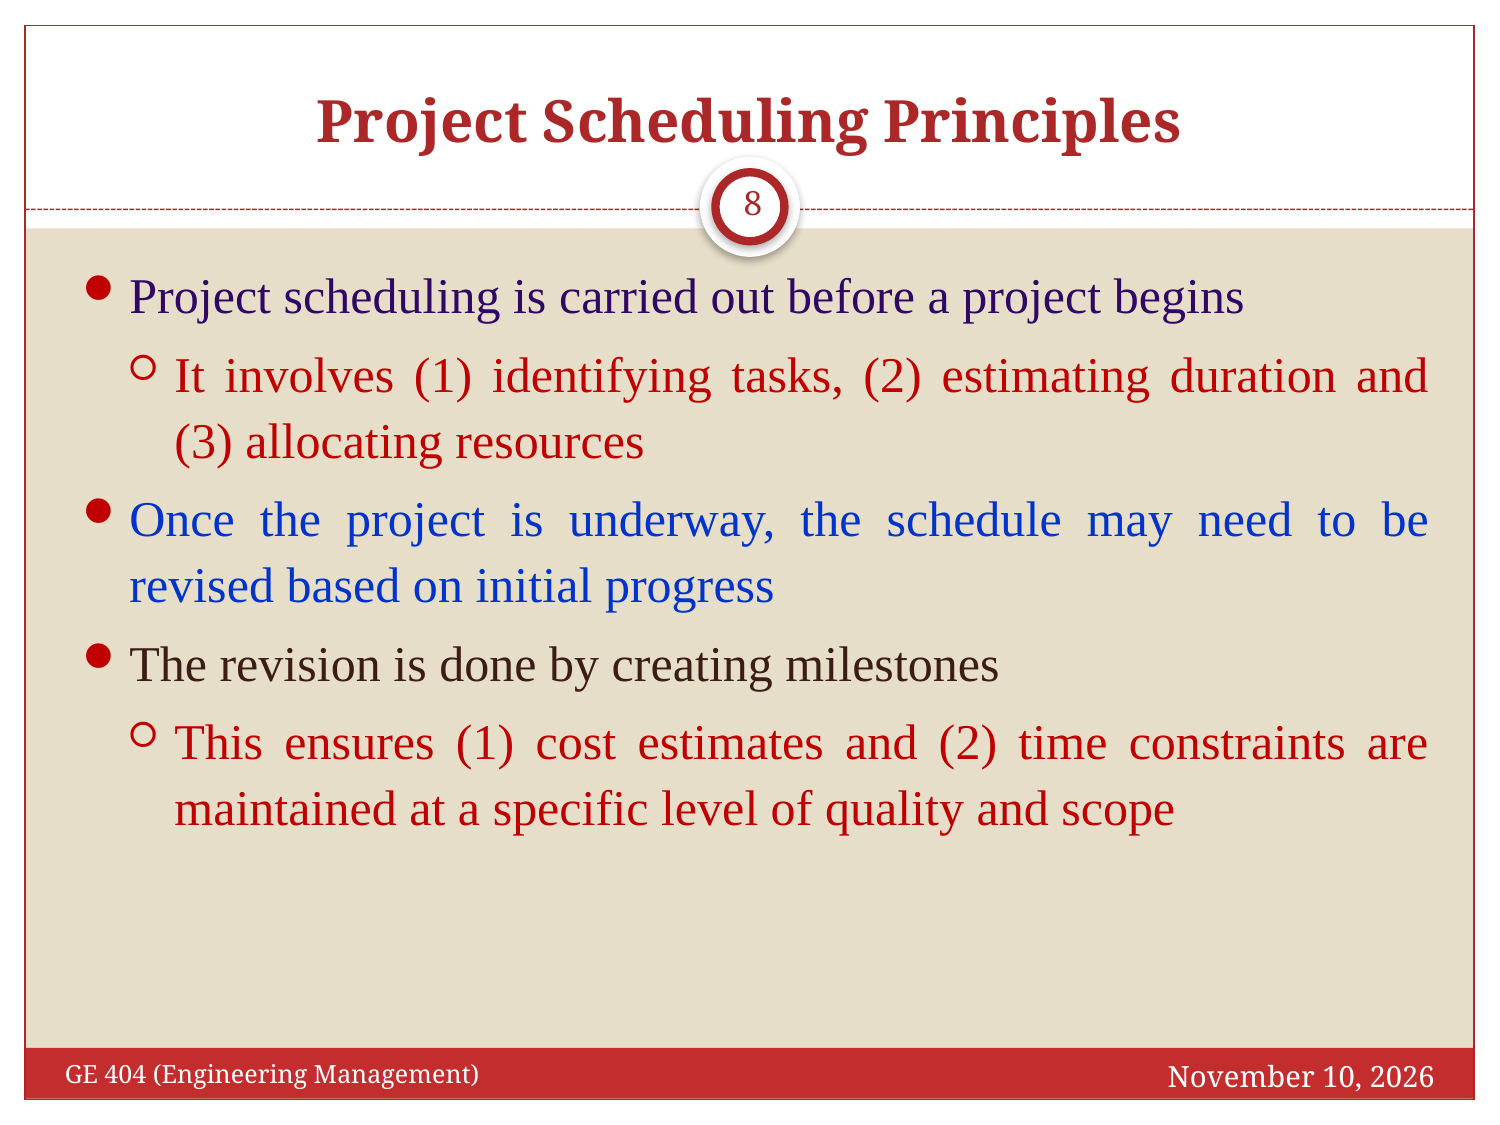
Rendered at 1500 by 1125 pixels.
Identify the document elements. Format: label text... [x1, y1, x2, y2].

slide_number 8 [715, 168, 791, 241]
title Project Scheduling Principles [49, 37, 1450, 162]
footer GE 404 (Engineering Management) [50, 1051, 638, 1112]
list Project scheduling is carried out before a project begins It involves (1) identifying tasks, (2) estimating duration and (3) allocating resources Once the project is underway, the schedule may need to be revised based on initial progress The revision is done by creating milestones This ensures (1) cost estimates and (2) time constraints are maintained at a specific level of quality and scope [49, 250, 1445, 1001]
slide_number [950, 1050, 1450, 1111]
